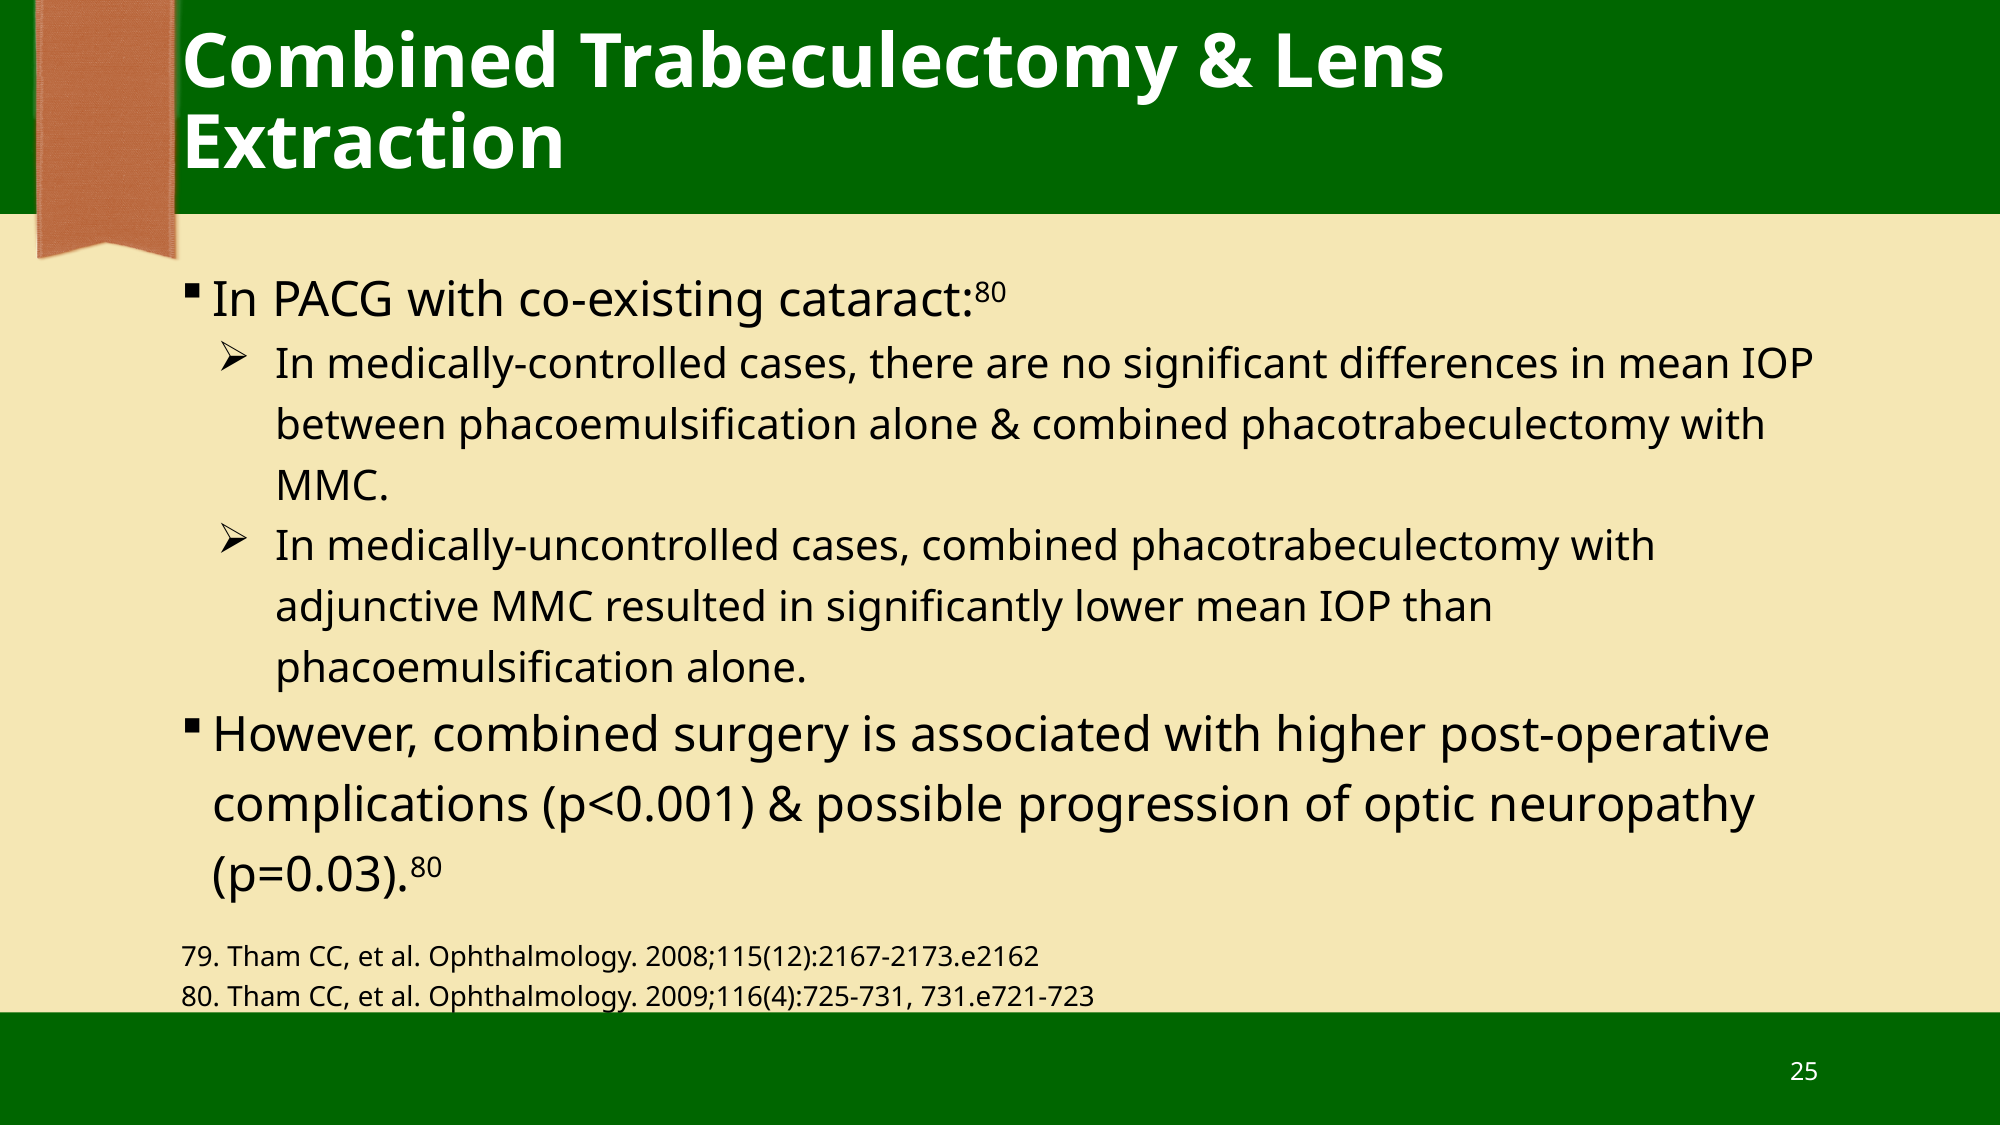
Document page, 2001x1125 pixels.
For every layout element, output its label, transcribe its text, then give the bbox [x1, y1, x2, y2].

list In PACG with co-existing cataract:80 In medically-controlled cases, there are no significant differences in mean IOP between phacoemulsification alone & combined phacotrabeculectomy with MMC. In medically-uncontrolled cases, combined phacotrabeculectomy with adjunctive MMC resulted in significantly lower mean IOP than phacoemulsification alone. However, combined surgery is associated with higher post-operative complications (p<0.001) & possible progression of optic neuropathy (p=0.03).80 79. Tham CC, et al. Ophthalmology. 2008;115(12):2167-2173.e2162 80. Tham CC, et al. Ophthalmology. 2009;116(4):725-731, 731.e721-723 [181, 248, 1869, 1030]
title Combined Trabeculectomy & Lens Extraction [181, 12, 1819, 193]
slide_number 25 [1518, 1042, 1819, 1103]
